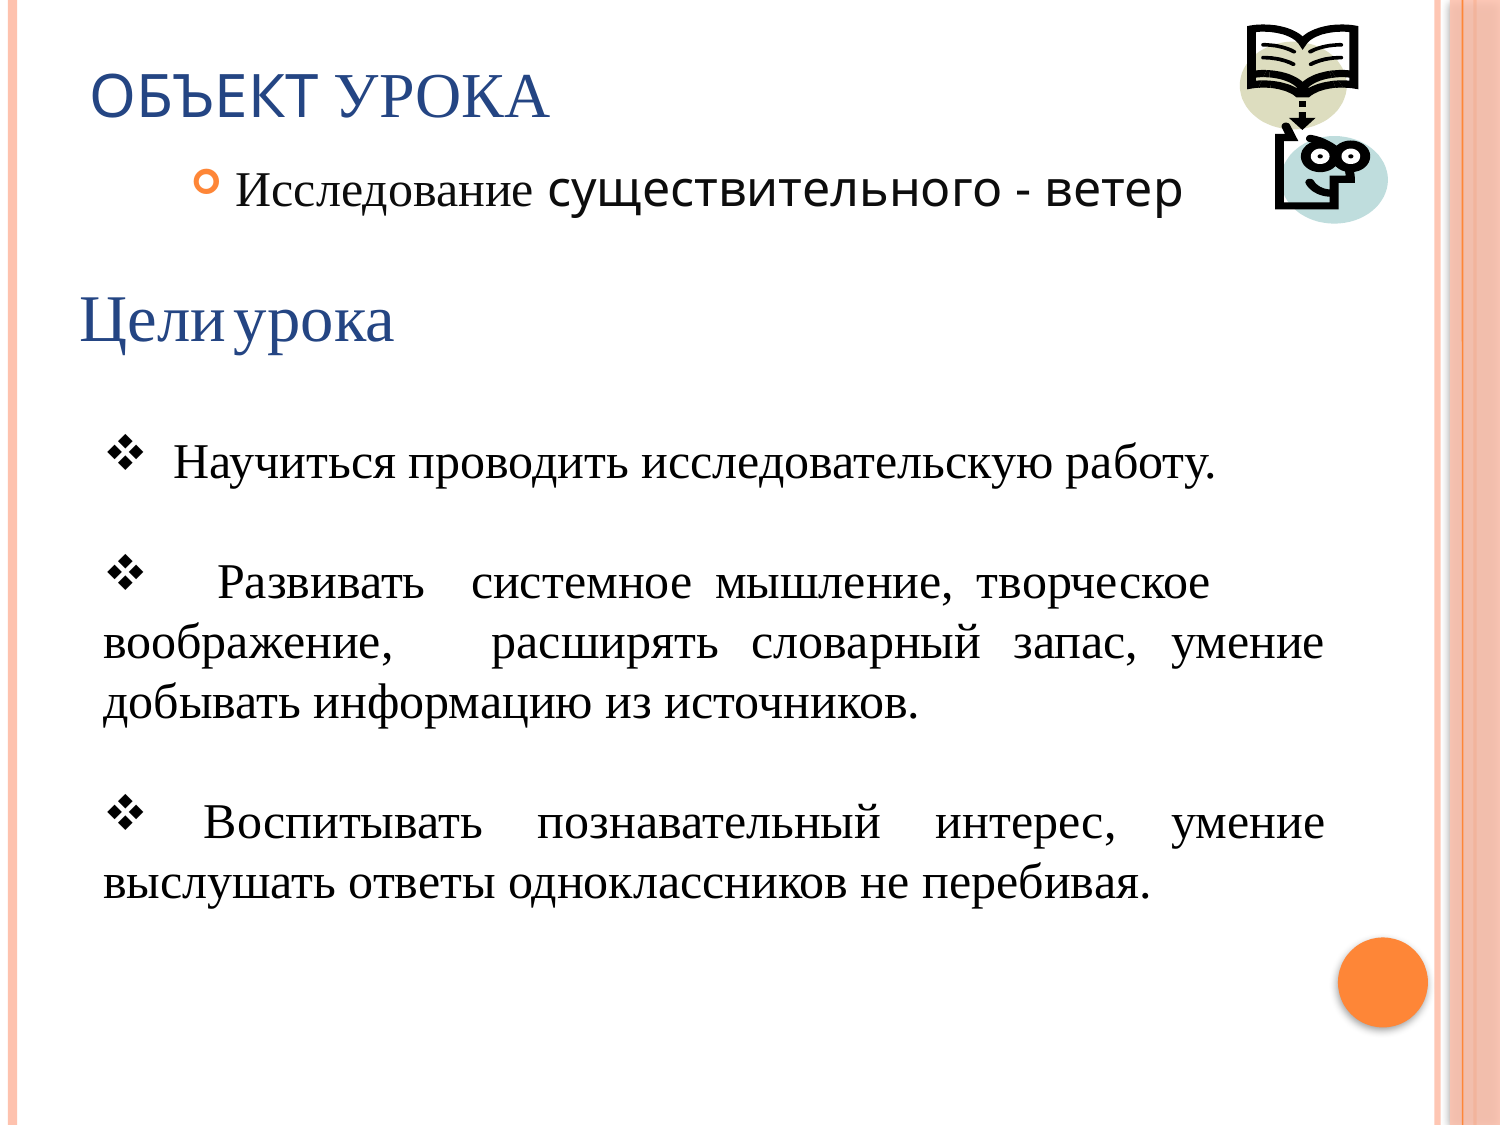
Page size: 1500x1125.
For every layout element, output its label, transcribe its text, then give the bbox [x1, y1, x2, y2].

text_box Цели урока [64, 267, 1211, 362]
list Исследование существительного - ветер [75, 149, 1300, 256]
picture [1239, 23, 1389, 225]
title Объект урока [75, 45, 1233, 138]
text_box Научиться проводить исследовательскую работу. Развивать системное мышление, творческое воображение, расширять словарный запас, умение добывать информацию из источников. Воспитывать познавательный интерес, умение выслушать ответы одноклассников не перебивая. [88, 420, 1341, 916]
